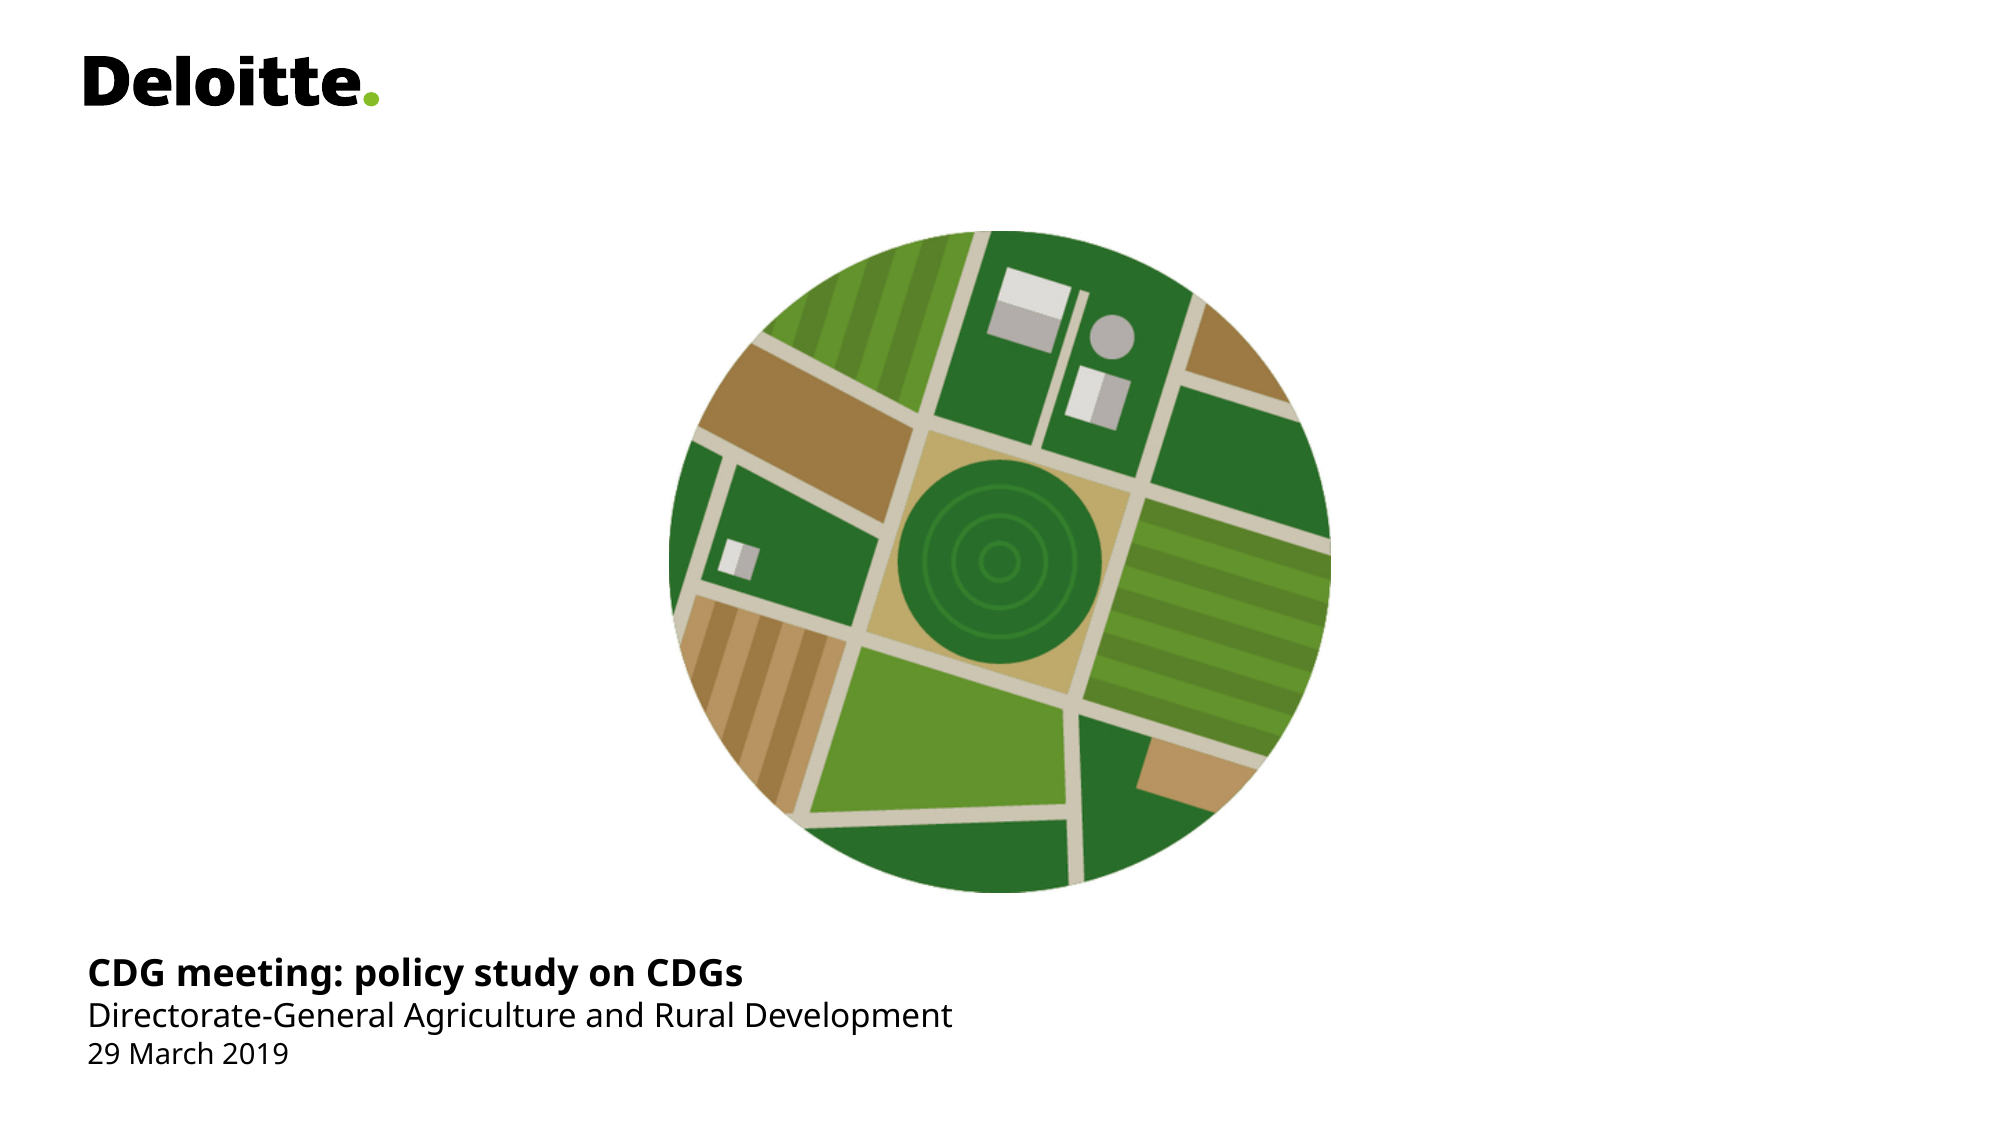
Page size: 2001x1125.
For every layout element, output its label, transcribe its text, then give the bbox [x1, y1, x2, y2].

picture [669, 231, 1331, 894]
subtitle CDG meeting: policy study on CDGs Directorate-General Agriculture and Rural Development [87, 945, 1048, 1034]
list 29 March 2019 [87, 1035, 1000, 1085]
